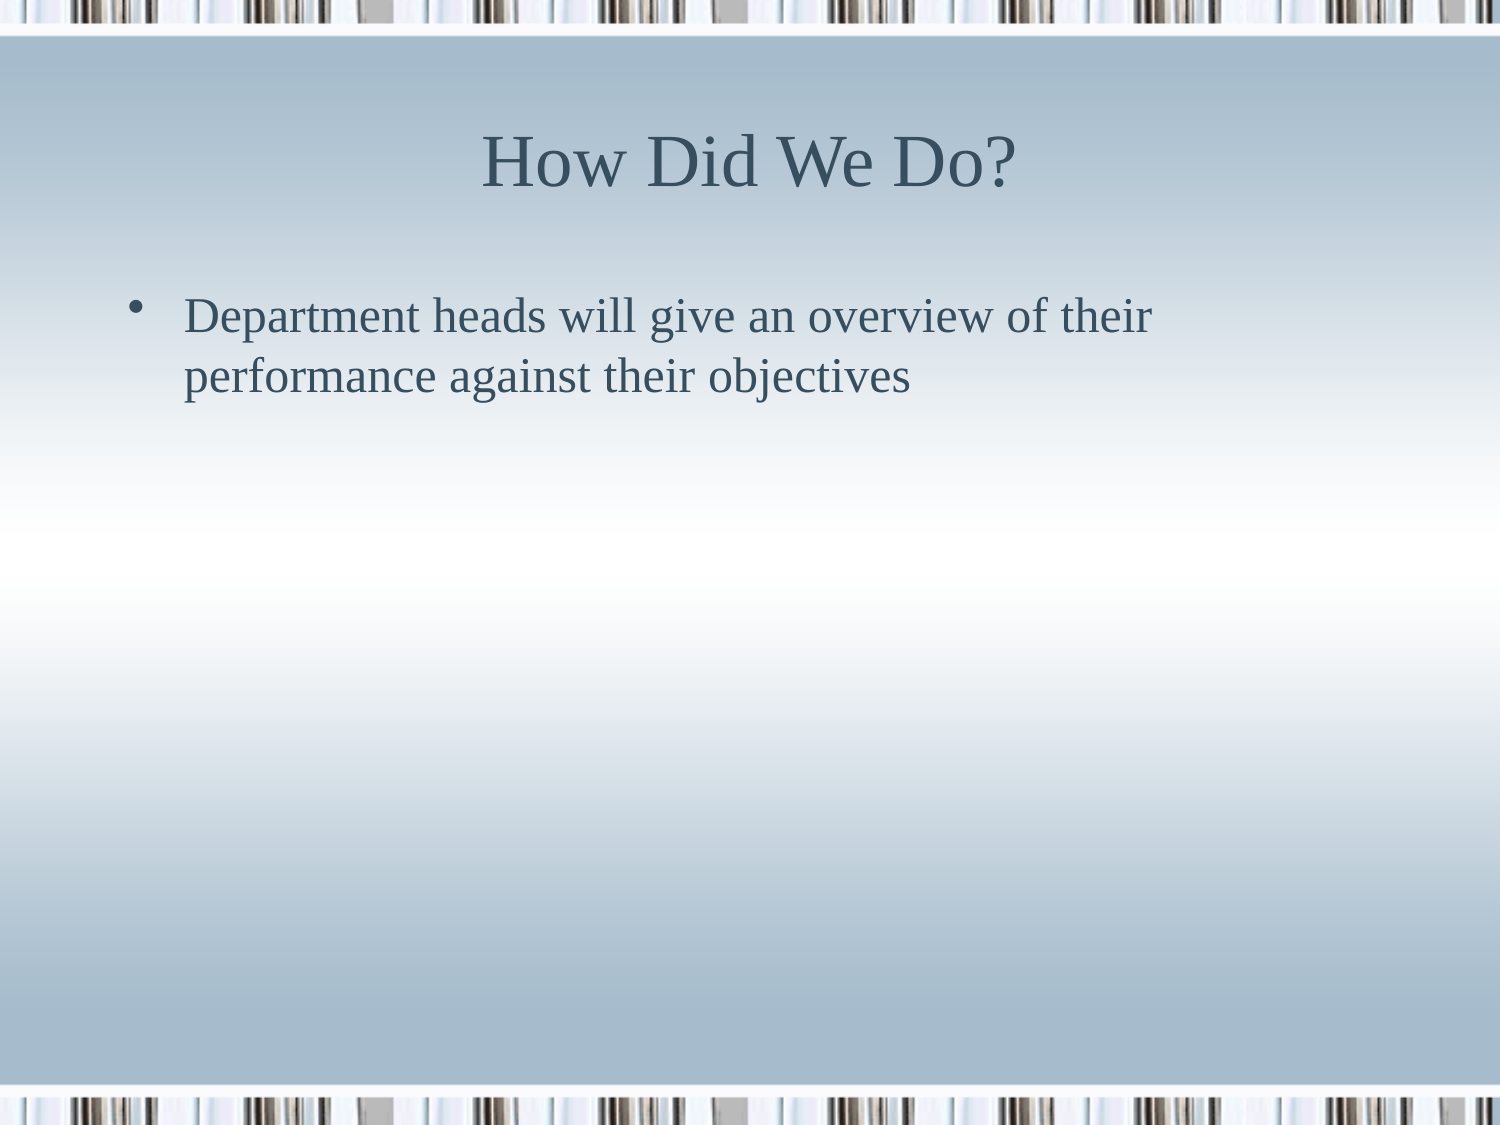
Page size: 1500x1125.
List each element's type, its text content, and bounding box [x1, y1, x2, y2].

list Department heads will give an overview of their performance against their objectives [112, 274, 1388, 988]
title How Did We Do? [112, 74, 1388, 238]
picture [0, 0, 1500, 1125]
